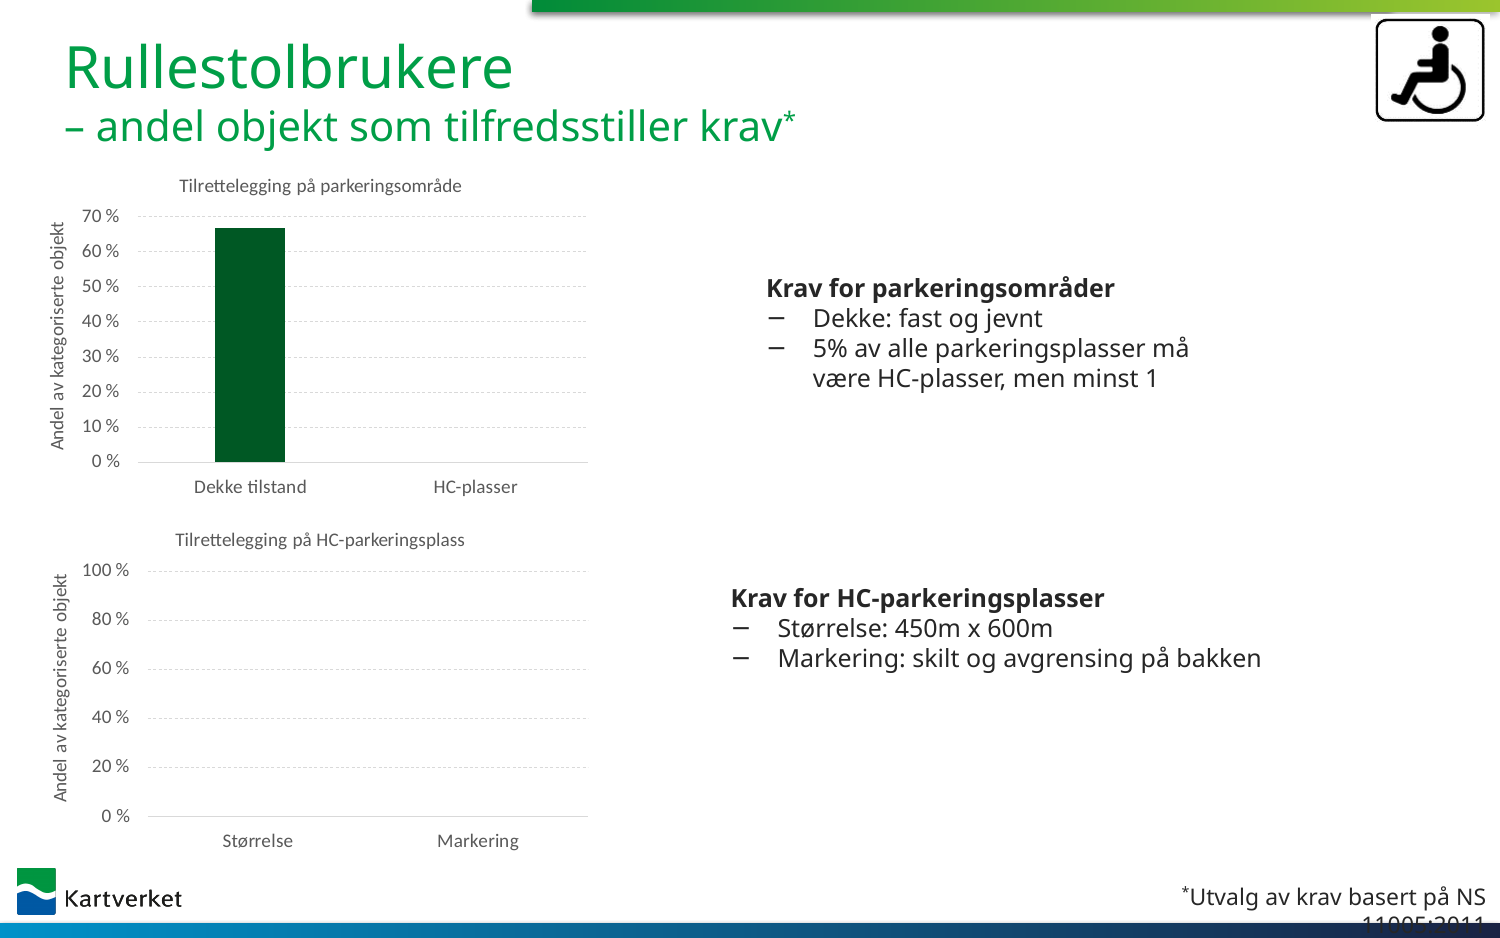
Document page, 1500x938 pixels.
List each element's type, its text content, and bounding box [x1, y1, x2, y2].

text_box Rullestolbrukere – andel objekt som tilfredsstiller krav* [49, 23, 1431, 158]
picture [41, 520, 599, 859]
picture [41, 166, 599, 505]
text_box Krav for HC-parkeringsplasser Størrelse: 450m x 600m Markering: skilt og avgrensing på bakken [715, 574, 1278, 680]
text_box *Utvalg av krav basert på NS 11005:2011 [1068, 873, 1500, 938]
text_box Krav for parkeringsområder Dekke: fast og jevnt 5% av alle parkeringsplasser må være HC-plasser, men minst 1 [751, 264, 1232, 400]
picture [1371, 13, 1491, 127]
